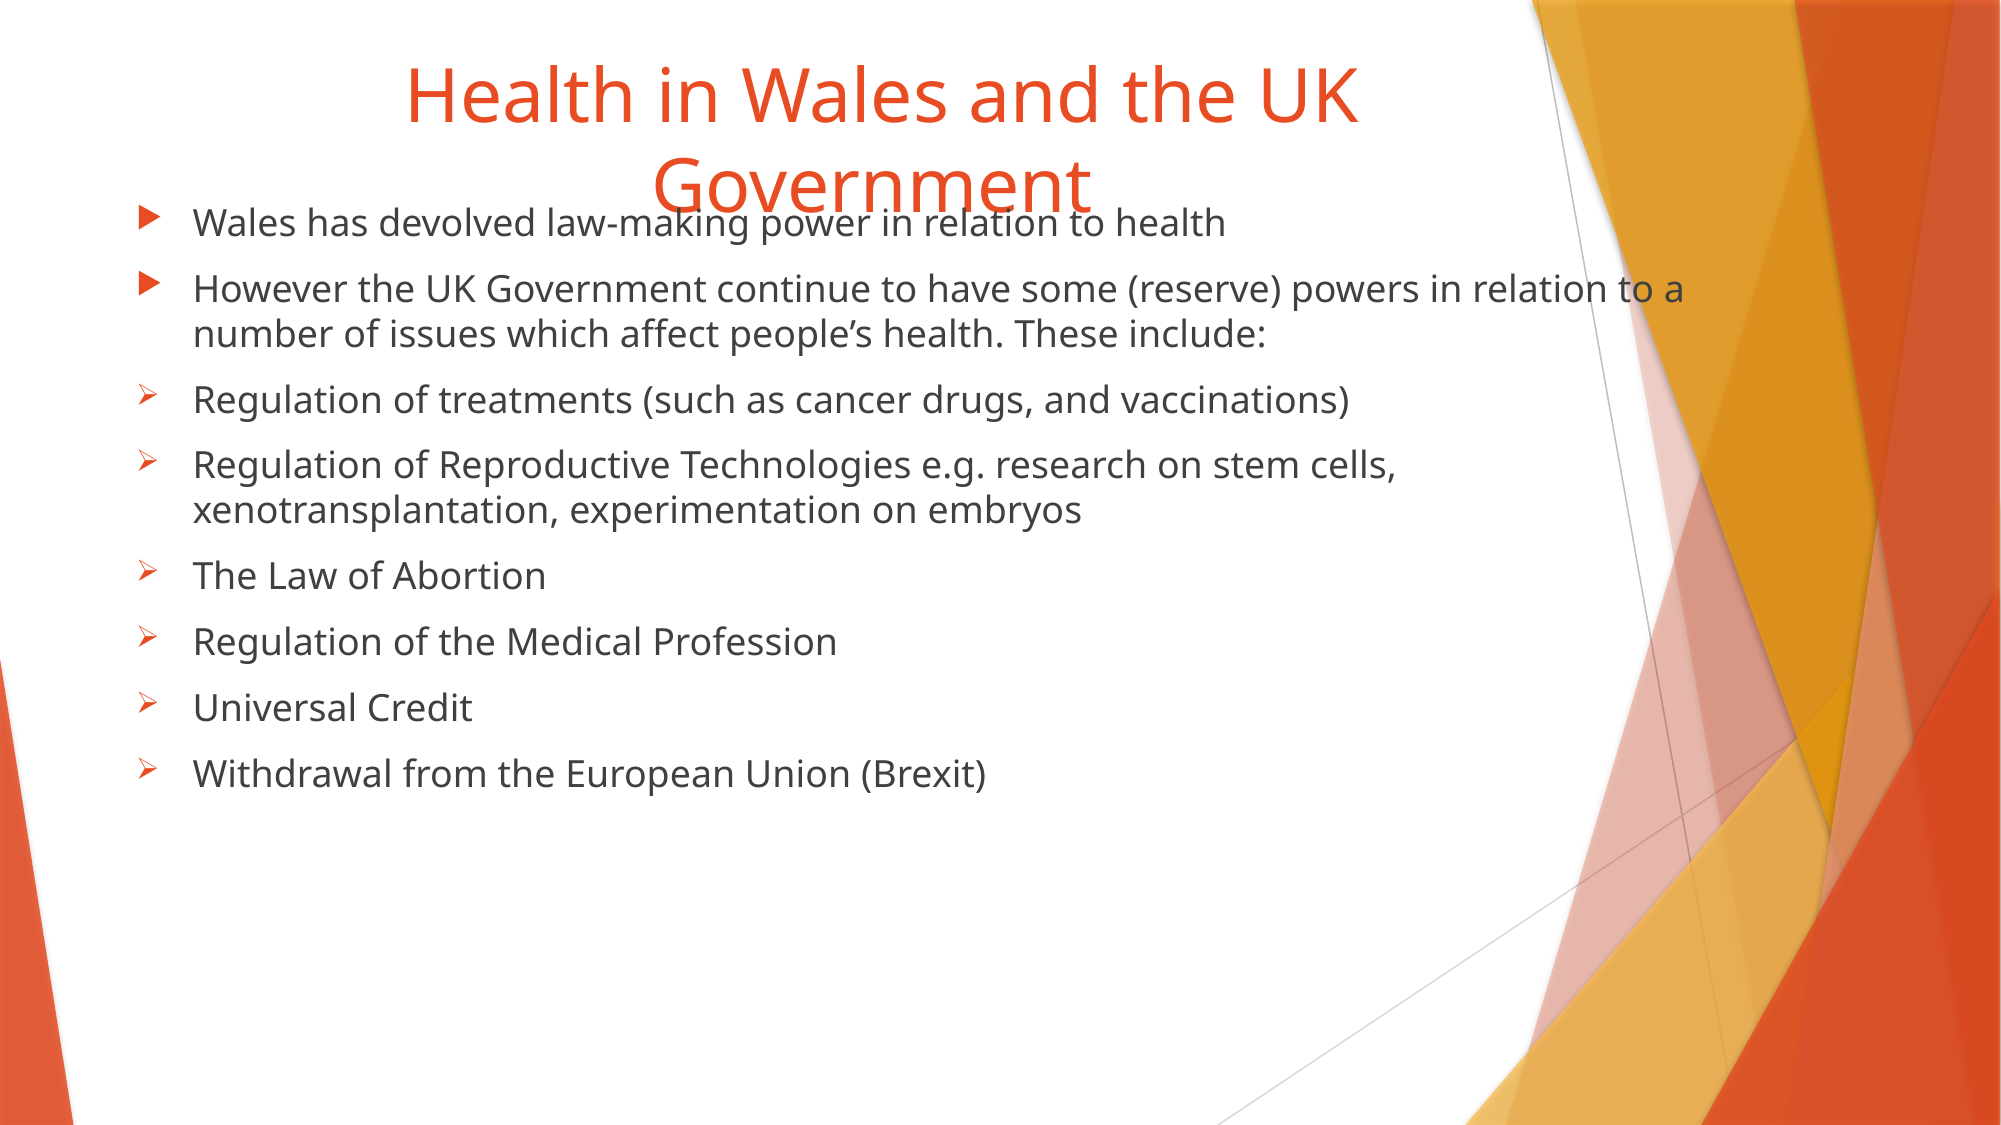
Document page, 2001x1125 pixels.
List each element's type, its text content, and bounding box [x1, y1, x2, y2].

list Wales has devolved law-making power in relation to health However the UK Government continue to have some (reserve) powers in relation to a number of issues which affect people’s health. These include: Regulation of treatments (such as cancer drugs, and vaccinations) Regulation of Reproductive Technologies e.g. research on stem cells, xenotransplantation, experimentation on embryos The Law of Abortion Regulation of the Medical Profession Universal Credit Withdrawal from the European Union (Brexit) [121, 191, 1716, 1059]
title Health in Wales and the UK Government [176, 40, 1587, 191]
